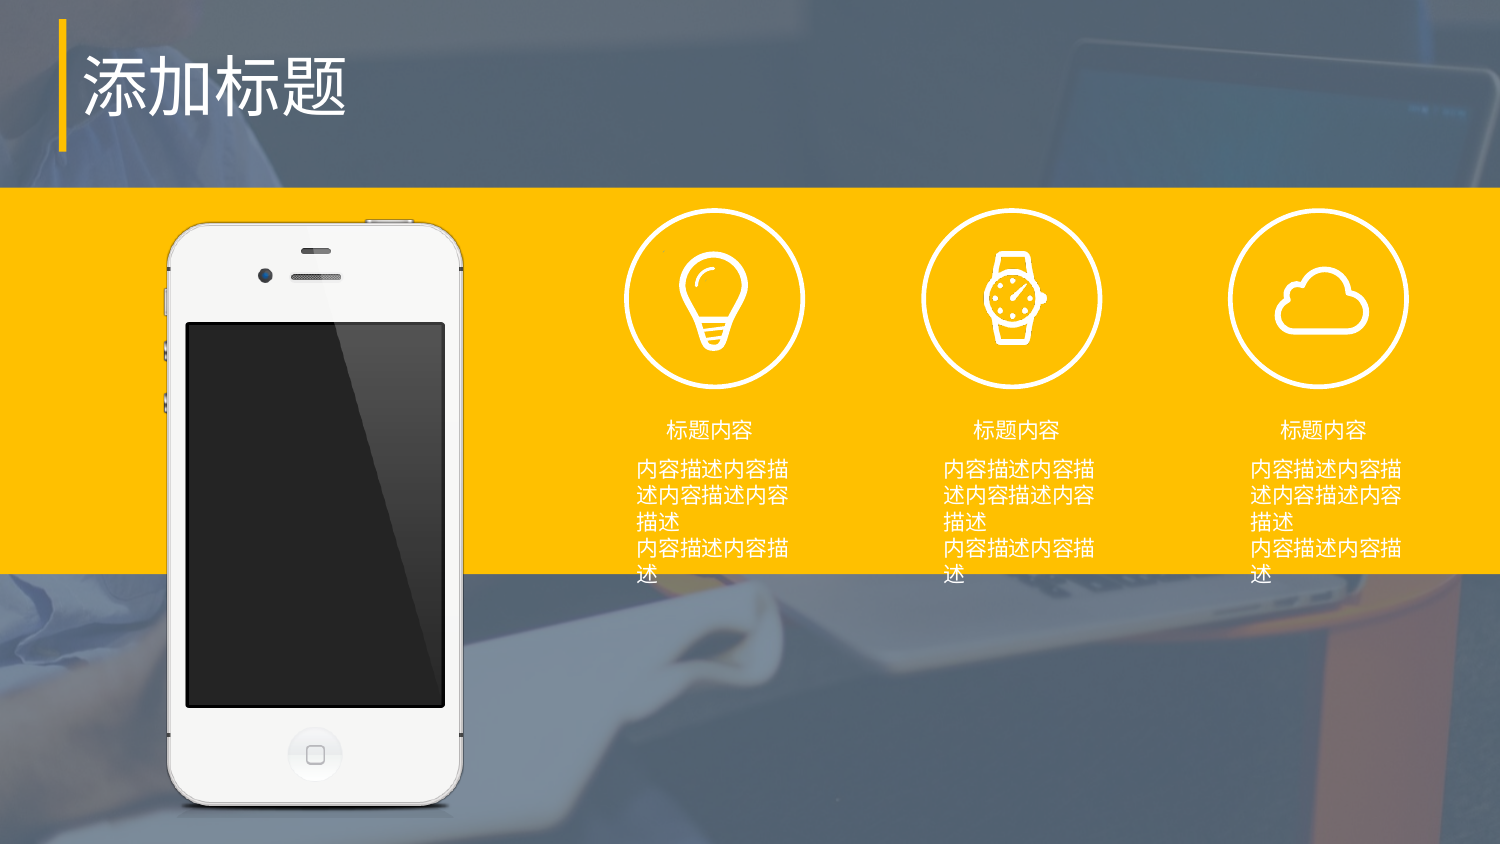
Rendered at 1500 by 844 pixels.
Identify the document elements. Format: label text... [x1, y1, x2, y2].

picture [0, 0, 1500, 187]
text_box 添加标题 [66, 37, 503, 133]
text_box [0, 187, 1500, 575]
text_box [923, 210, 1131, 596]
text_box [58, 18, 67, 153]
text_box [622, 210, 825, 596]
picture [0, 218, 1500, 844]
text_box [1230, 210, 1438, 596]
